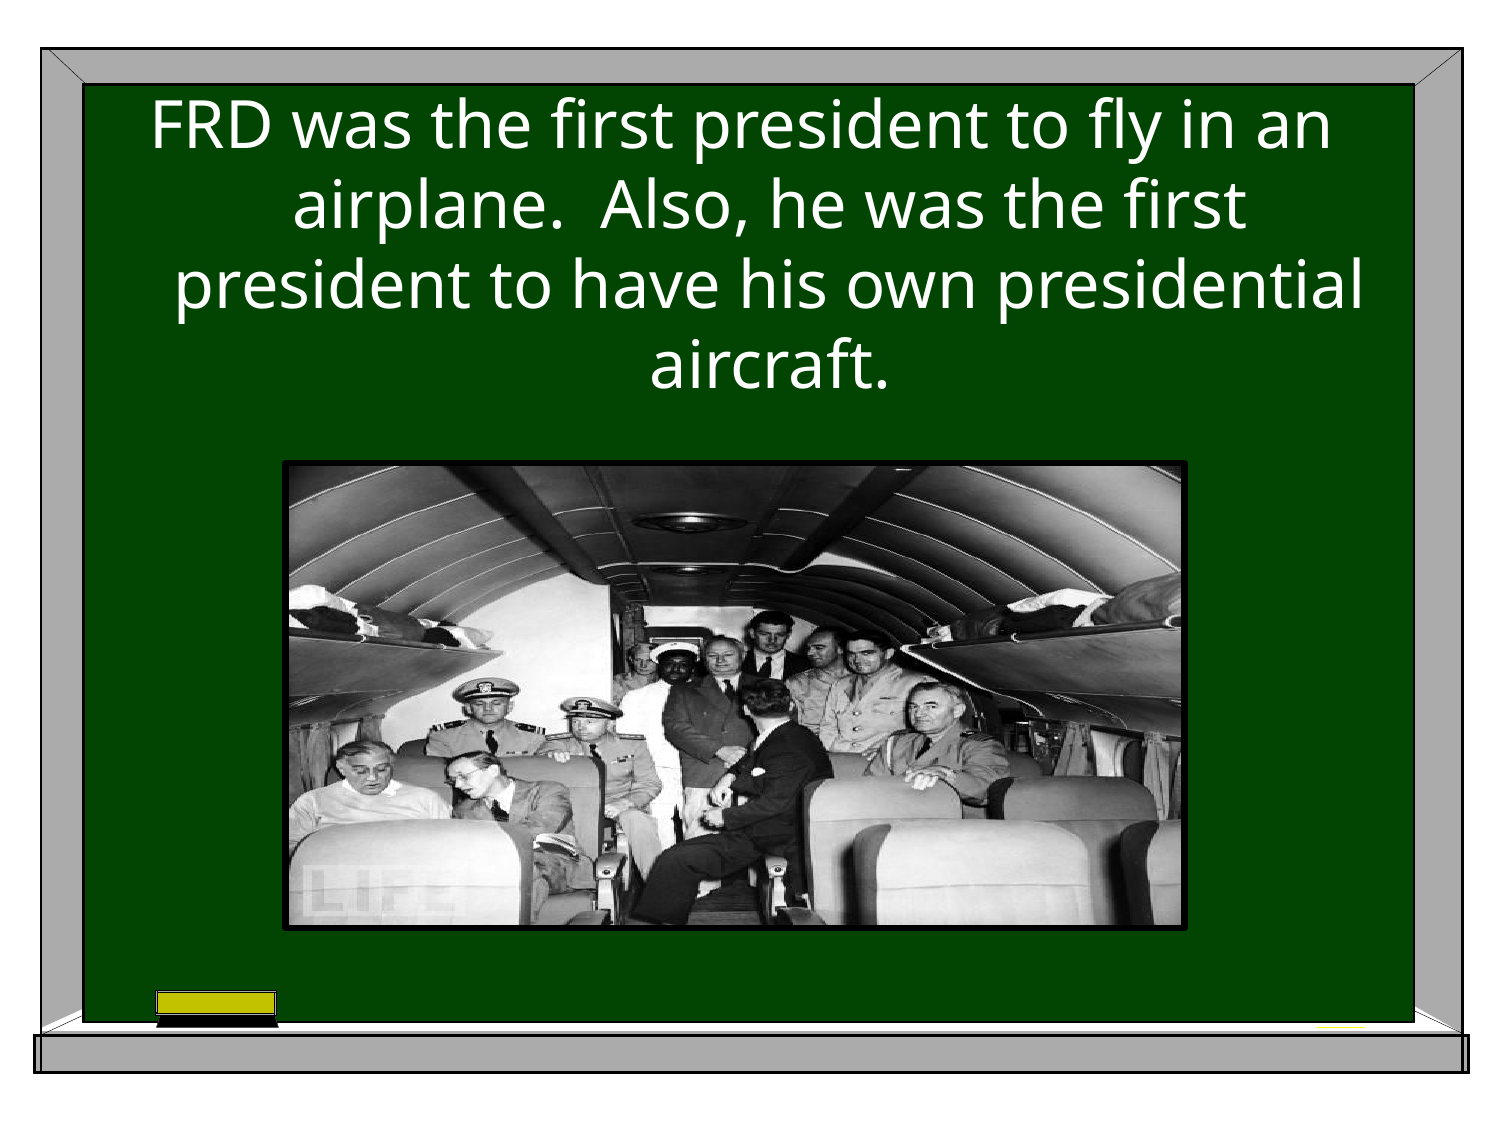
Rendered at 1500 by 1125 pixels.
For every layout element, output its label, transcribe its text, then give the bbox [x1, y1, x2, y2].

picture [288, 466, 1182, 926]
list FRD was the first president to fly in an airplane. Also, he was the first president to have his own presidential aircraft. [79, 74, 1406, 1001]
